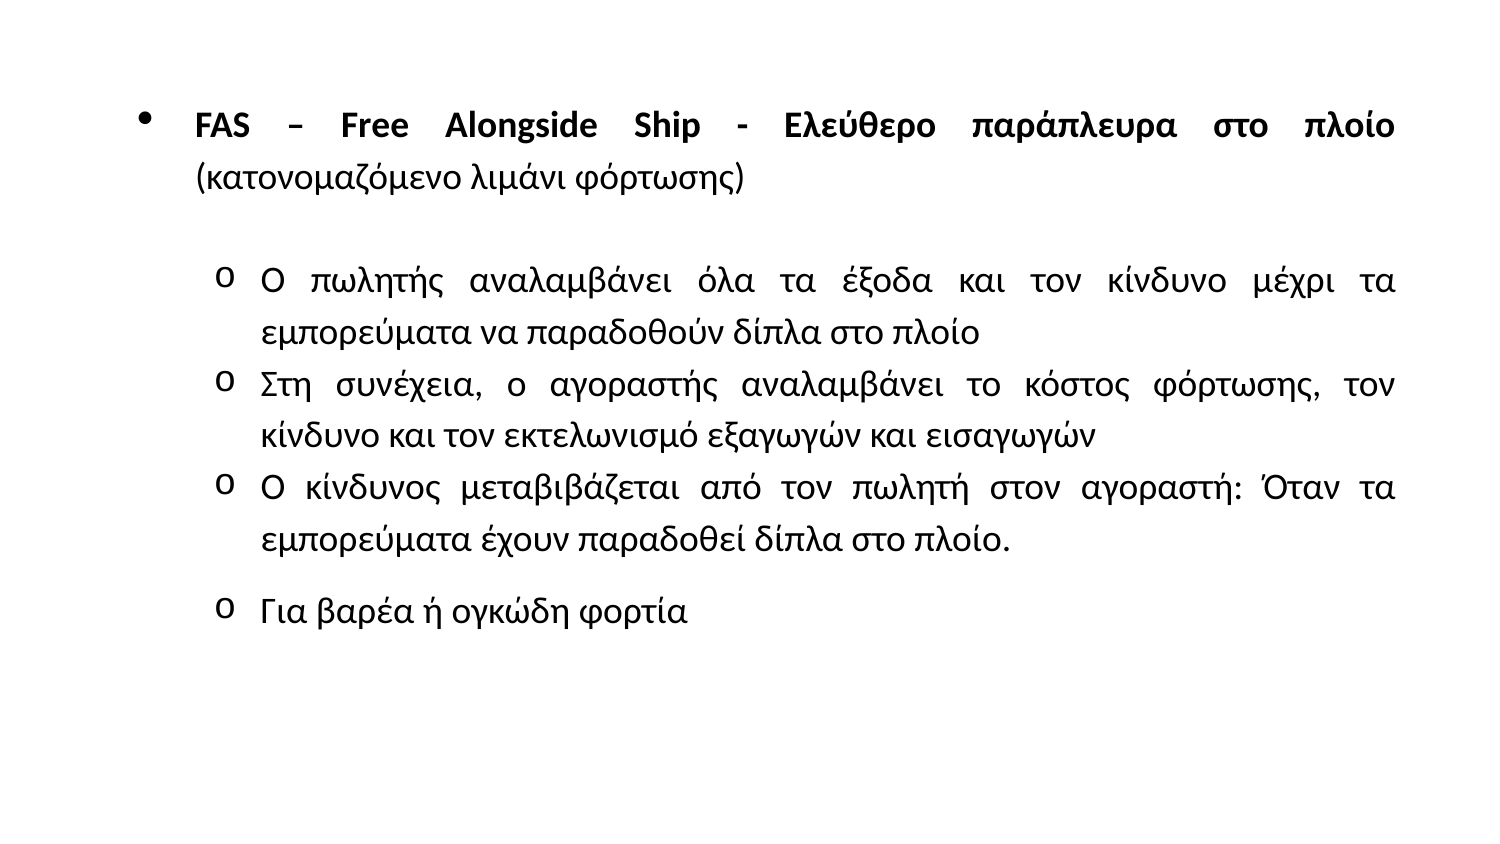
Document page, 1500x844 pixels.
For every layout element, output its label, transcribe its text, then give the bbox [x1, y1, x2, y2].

text_box FAS – Free Alongside Ship - Ελεύθερο παράπλευρα στο πλοίο (κατονομαζόμενο λιμάνι φόρτωσης) Ο πωλητής αναλαμβάνει όλα τα έξοδα και τον κίνδυνο μέχρι τα εμπορεύματα να παραδοθούν δίπλα στο πλοίο Στη συνέχεια, ο αγοραστής αναλαμβάνει το κόστος φόρτωσης, τον κίνδυνο και τον εκτελωνισμό εξαγωγών και εισαγωγών Ο κίνδυνος μεταβιβάζεται από τον πωλητή στον αγοραστή: Όταν τα εμπορεύματα έχουν παραδοθεί δίπλα στο πλοίο. Για βαρέα ή ογκώδη φορτία [123, 0, 1412, 639]
